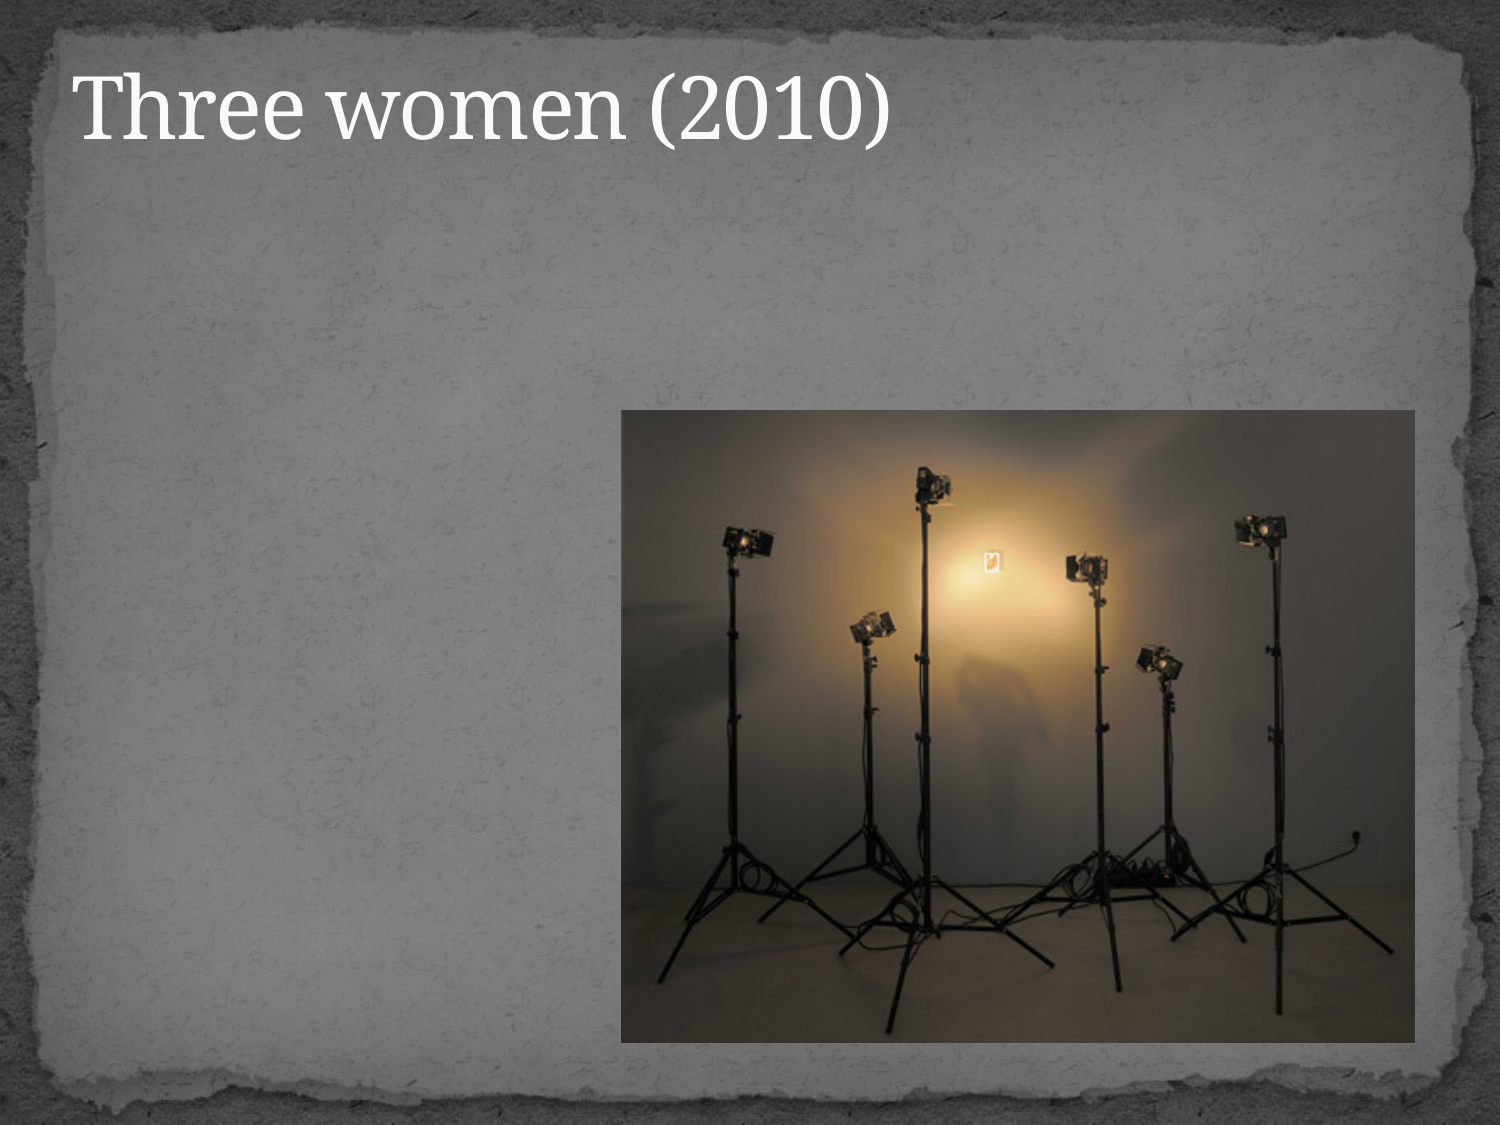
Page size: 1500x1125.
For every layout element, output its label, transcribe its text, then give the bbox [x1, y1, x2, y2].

title Three women (2010) [56, 0, 1407, 165]
picture [621, 410, 1415, 1043]
